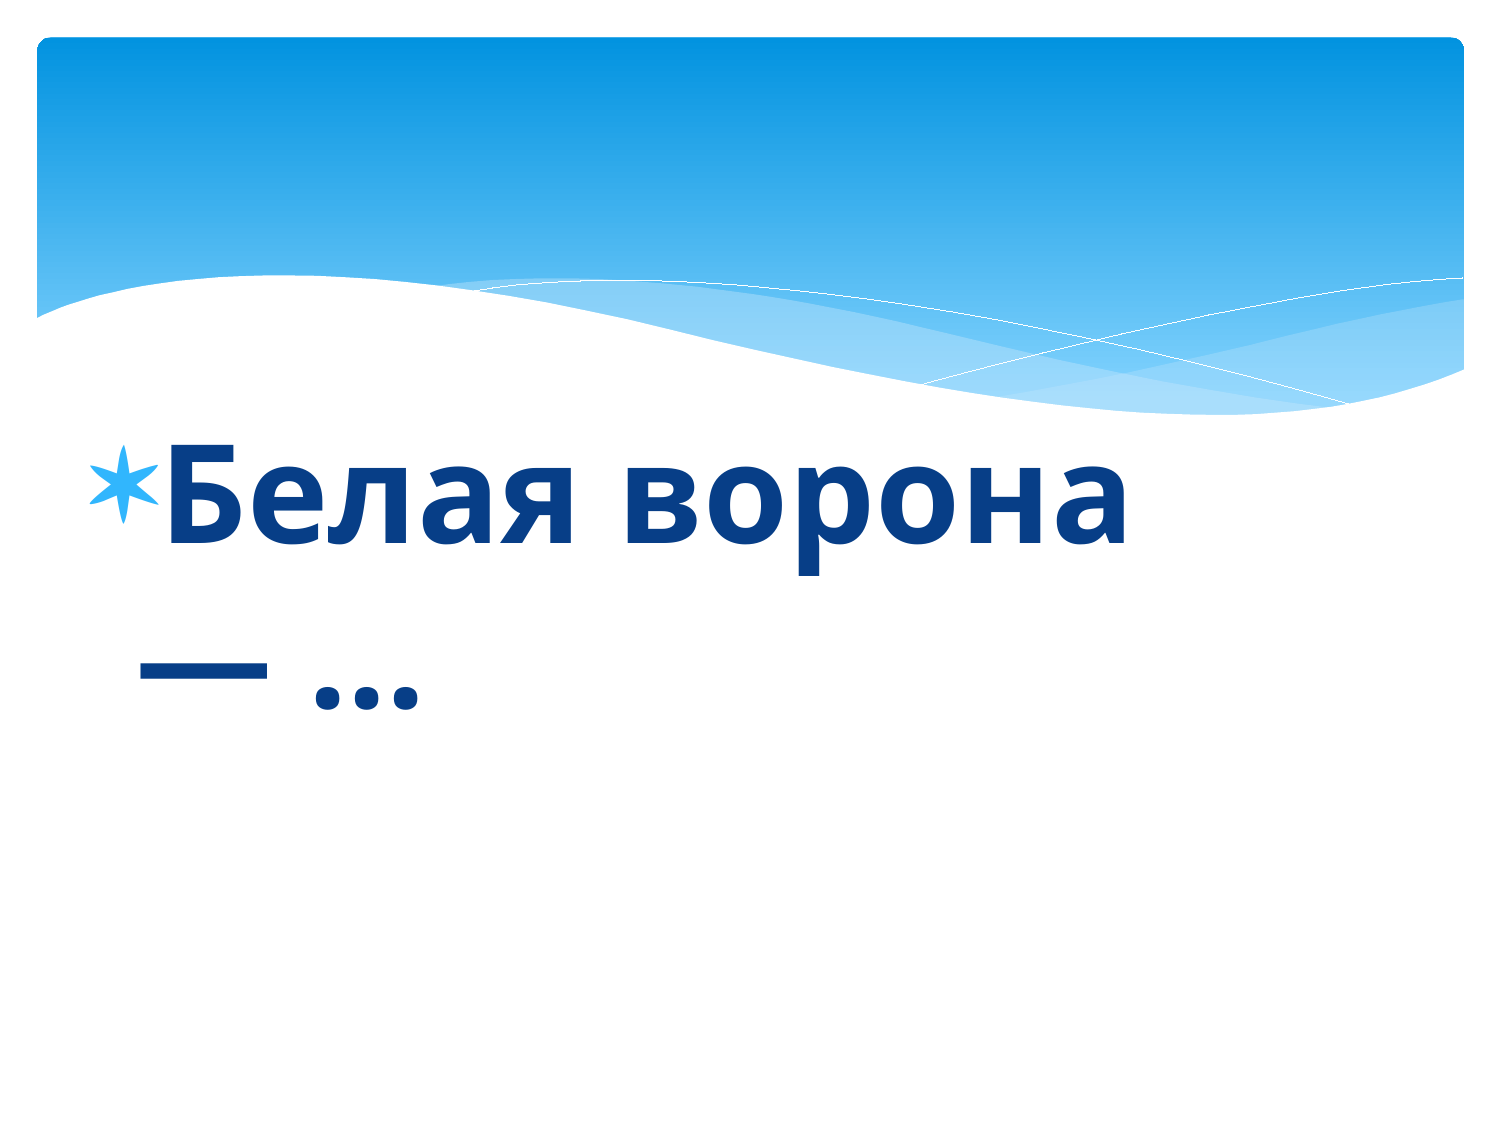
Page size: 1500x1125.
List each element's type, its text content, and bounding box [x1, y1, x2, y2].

list Белая ворона — ... [75, 398, 1425, 895]
